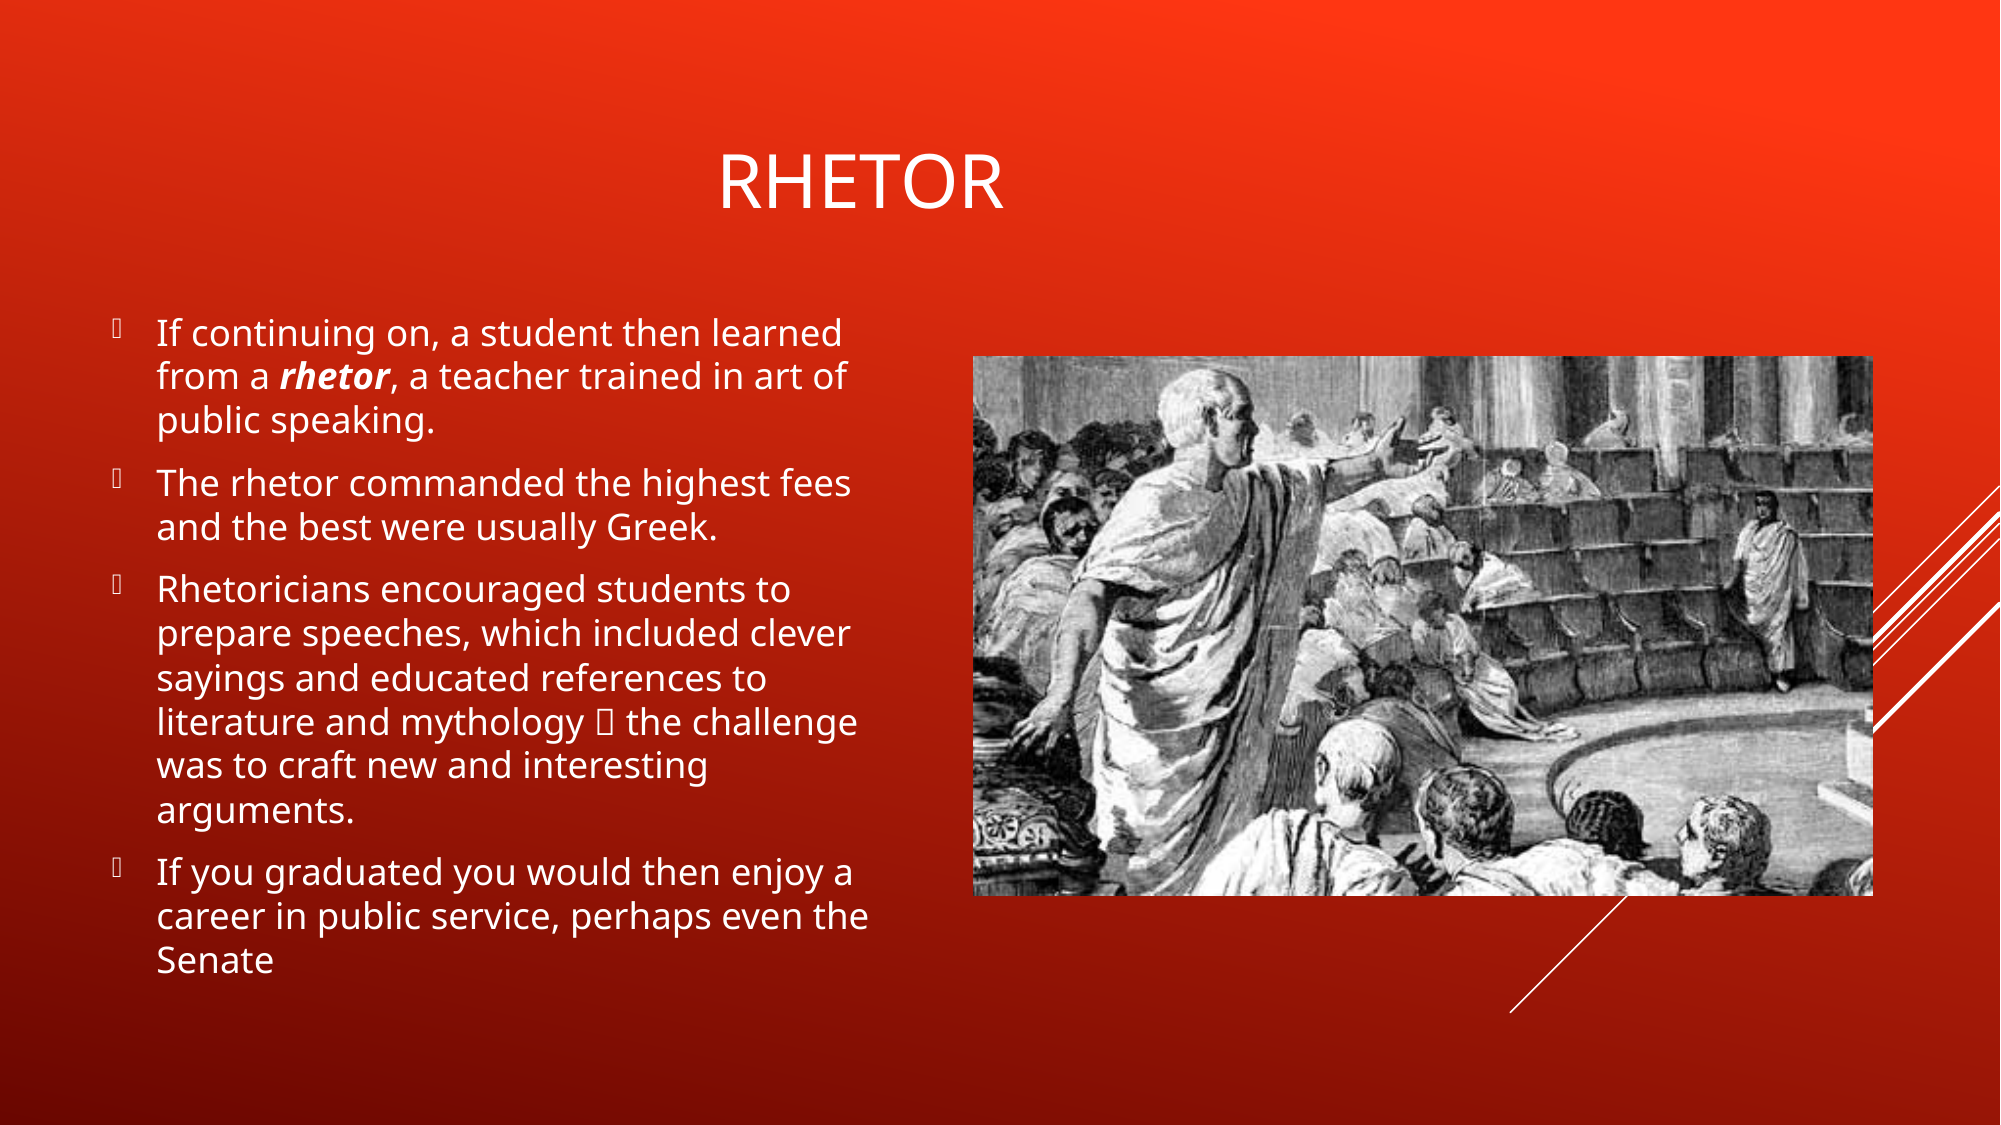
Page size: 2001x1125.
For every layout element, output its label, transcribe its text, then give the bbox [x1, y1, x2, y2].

list If continuing on, a student then learned from a rhetor, a teacher trained in art of public speaking. The rhetor commanded the highest fees and the best were usually Greek. Rhetoricians encouraged students to prepare speeches, which included clever sayings and educated references to literature and mythology  the challenge was to craft new and interesting arguments. If you graduated you would then enjoy a career in public service, perhaps even the Senate [96, 301, 907, 990]
title RHETOR [160, 54, 1561, 302]
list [973, 356, 1873, 896]
